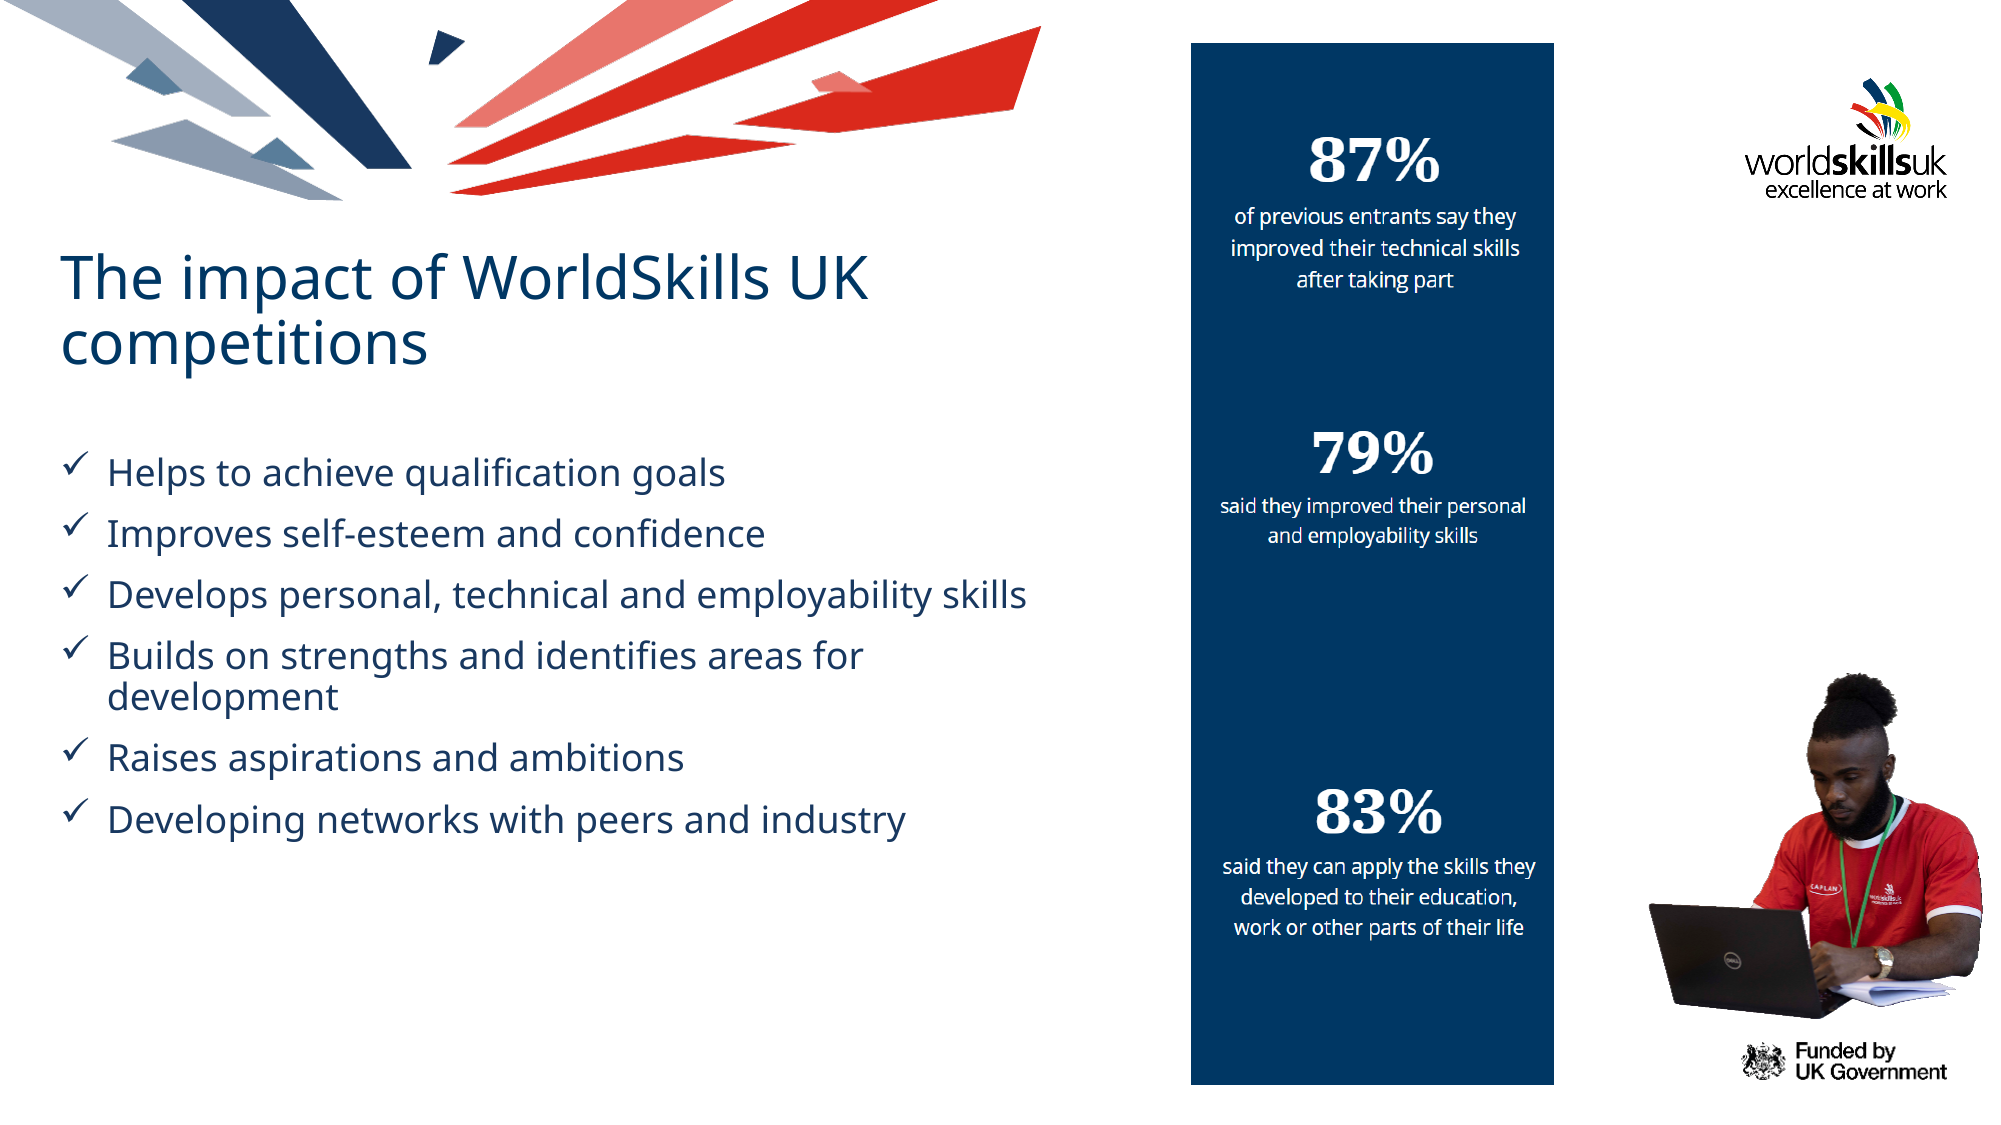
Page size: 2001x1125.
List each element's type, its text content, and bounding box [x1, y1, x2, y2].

title The impact of WorldSkills UK competitions [45, 239, 1044, 385]
picture [1190, 43, 2000, 1085]
subtitle Helps to achieve qualification goals Improves self-esteem and confidence Develops personal, technical and employability skills Builds on strengths and identifies areas for development Raises aspirations and ambitions Developing networks with peers and industry [45, 446, 1044, 981]
picture [0, 0, 1057, 208]
picture [1736, 1037, 1952, 1085]
